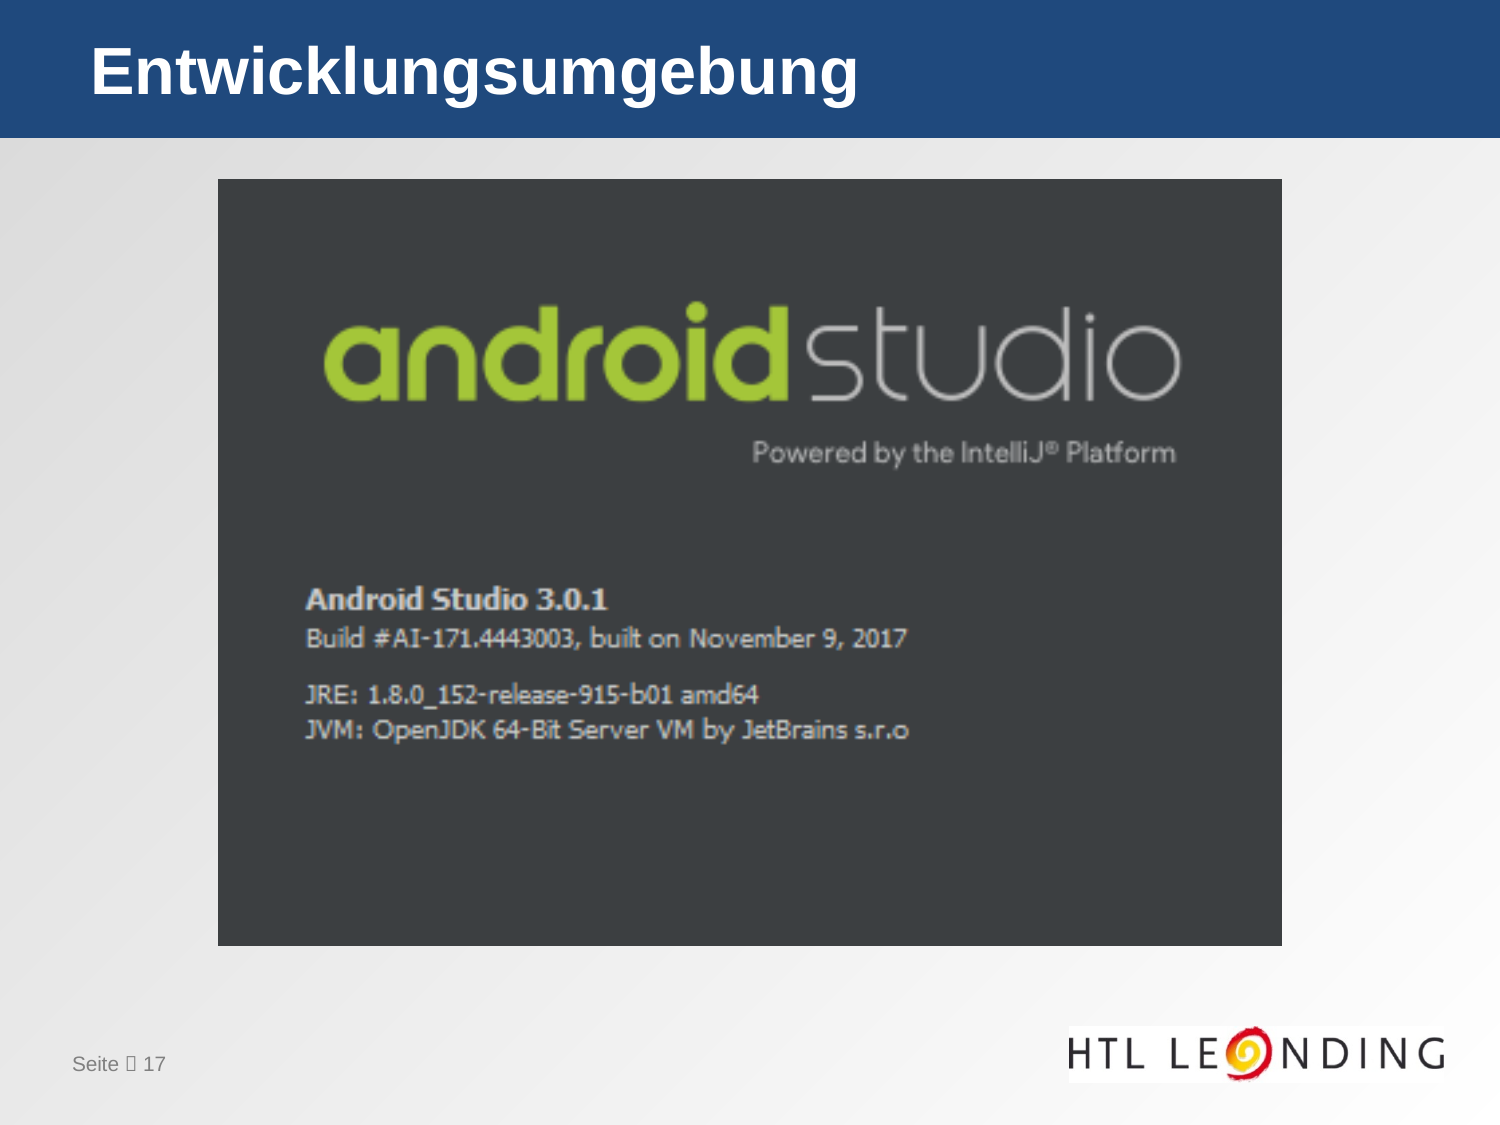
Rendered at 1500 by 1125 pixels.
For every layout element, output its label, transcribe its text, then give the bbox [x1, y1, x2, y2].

picture [1069, 1026, 1444, 1083]
picture [218, 179, 1282, 946]
title Entwicklungsumgebung [75, 20, 1425, 208]
